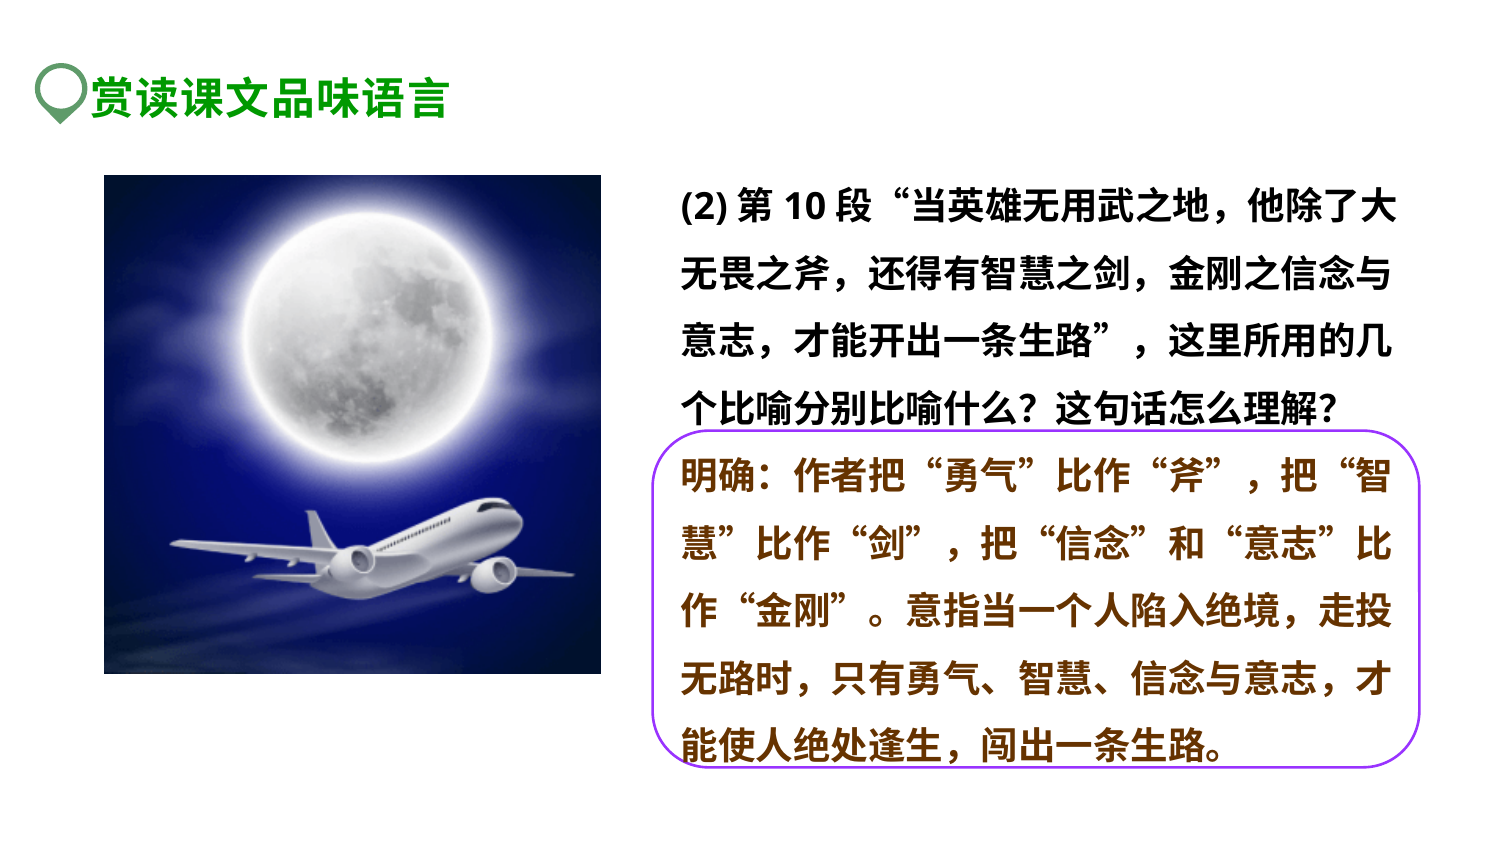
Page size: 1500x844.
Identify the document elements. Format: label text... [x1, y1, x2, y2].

text_box (2)第10段“当英雄无用武之地，他除了大无畏之斧，还得有智慧之剑，金刚之信念与意志，才能开出一条生路”，这里所用的几个比喻分别比喻什么？这句话怎么理解？ 明确：作者把“勇气”比作“斧”，把“智慧”比作“剑”，把“信念”和“意志”比作“金刚”。意指当一个人陷入绝境，走投无路时，只有勇气、智慧、信念与意志，才能使人绝处逢生，闯出一条生路。 [669, 154, 1429, 774]
text_box [652, 447, 669, 751]
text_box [34, 62, 472, 132]
picture [104, 175, 601, 674]
